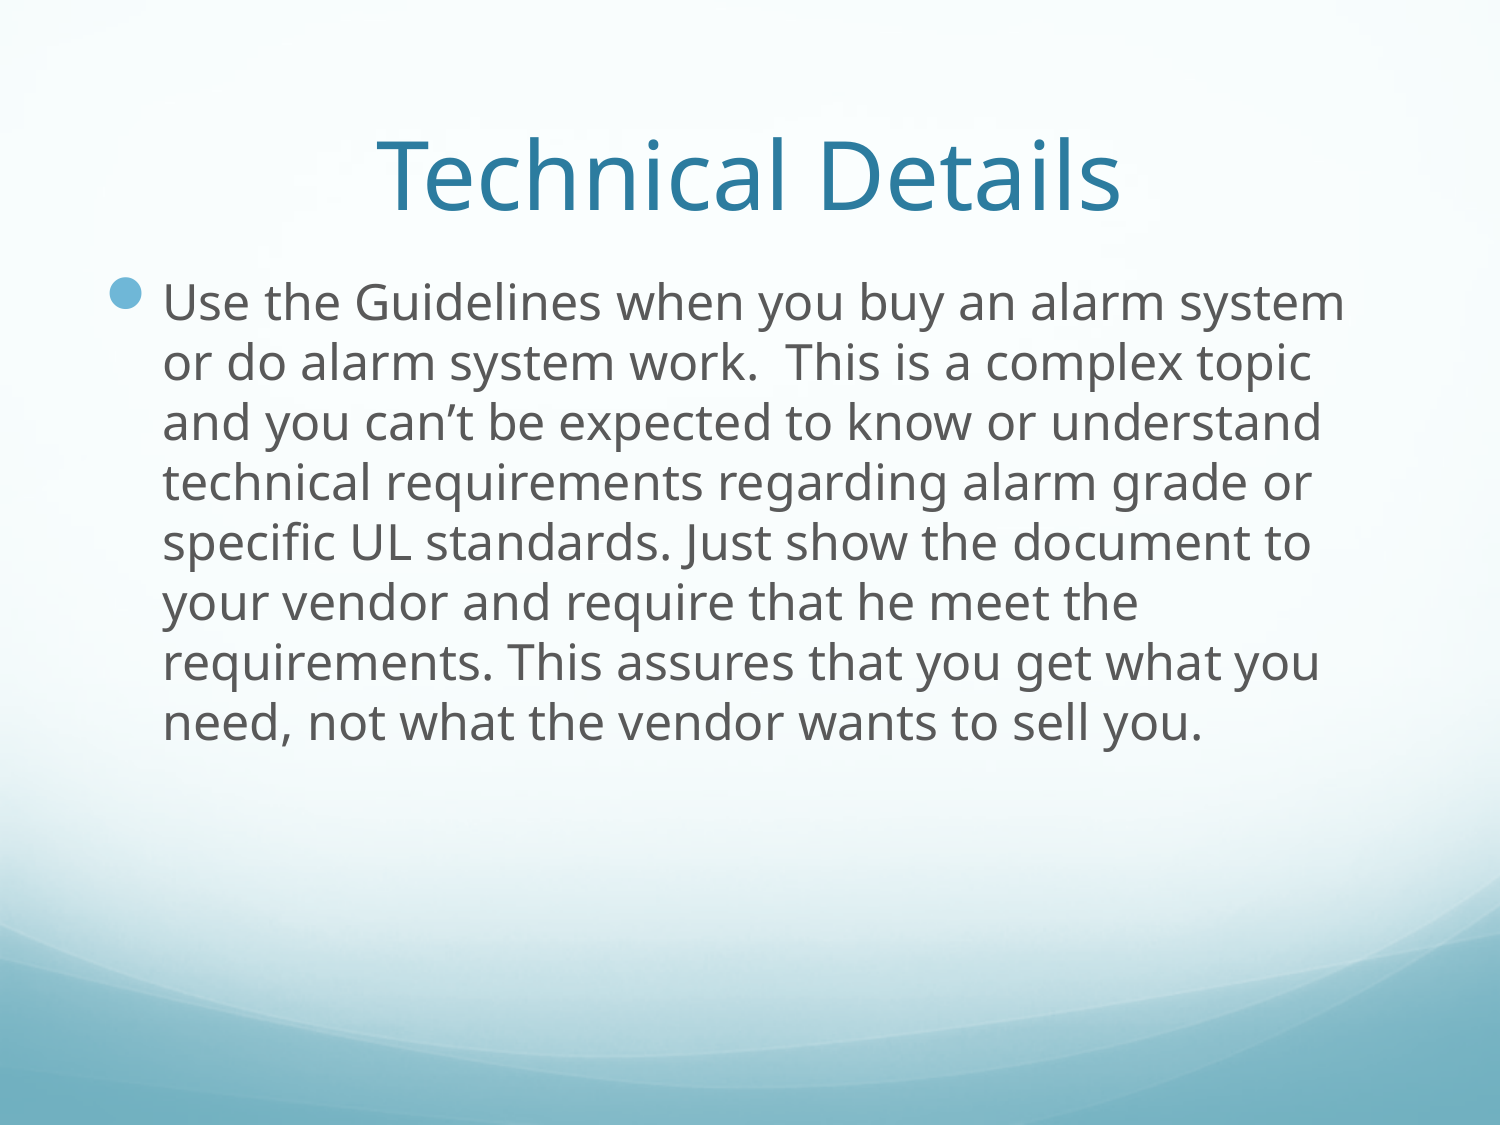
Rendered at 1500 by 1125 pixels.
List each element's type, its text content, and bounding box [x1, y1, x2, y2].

title Technical Details [90, 17, 1410, 237]
list Use the Guidelines when you buy an alarm system or do alarm system work. This is a complex topic and you can’t be expected to know or understand technical requirements regarding alarm grade or specific UL standards. Just show the document to your vendor and require that he meet the requirements. This assures that you get what you need, not what the vendor wants to sell you. [90, 262, 1410, 975]
